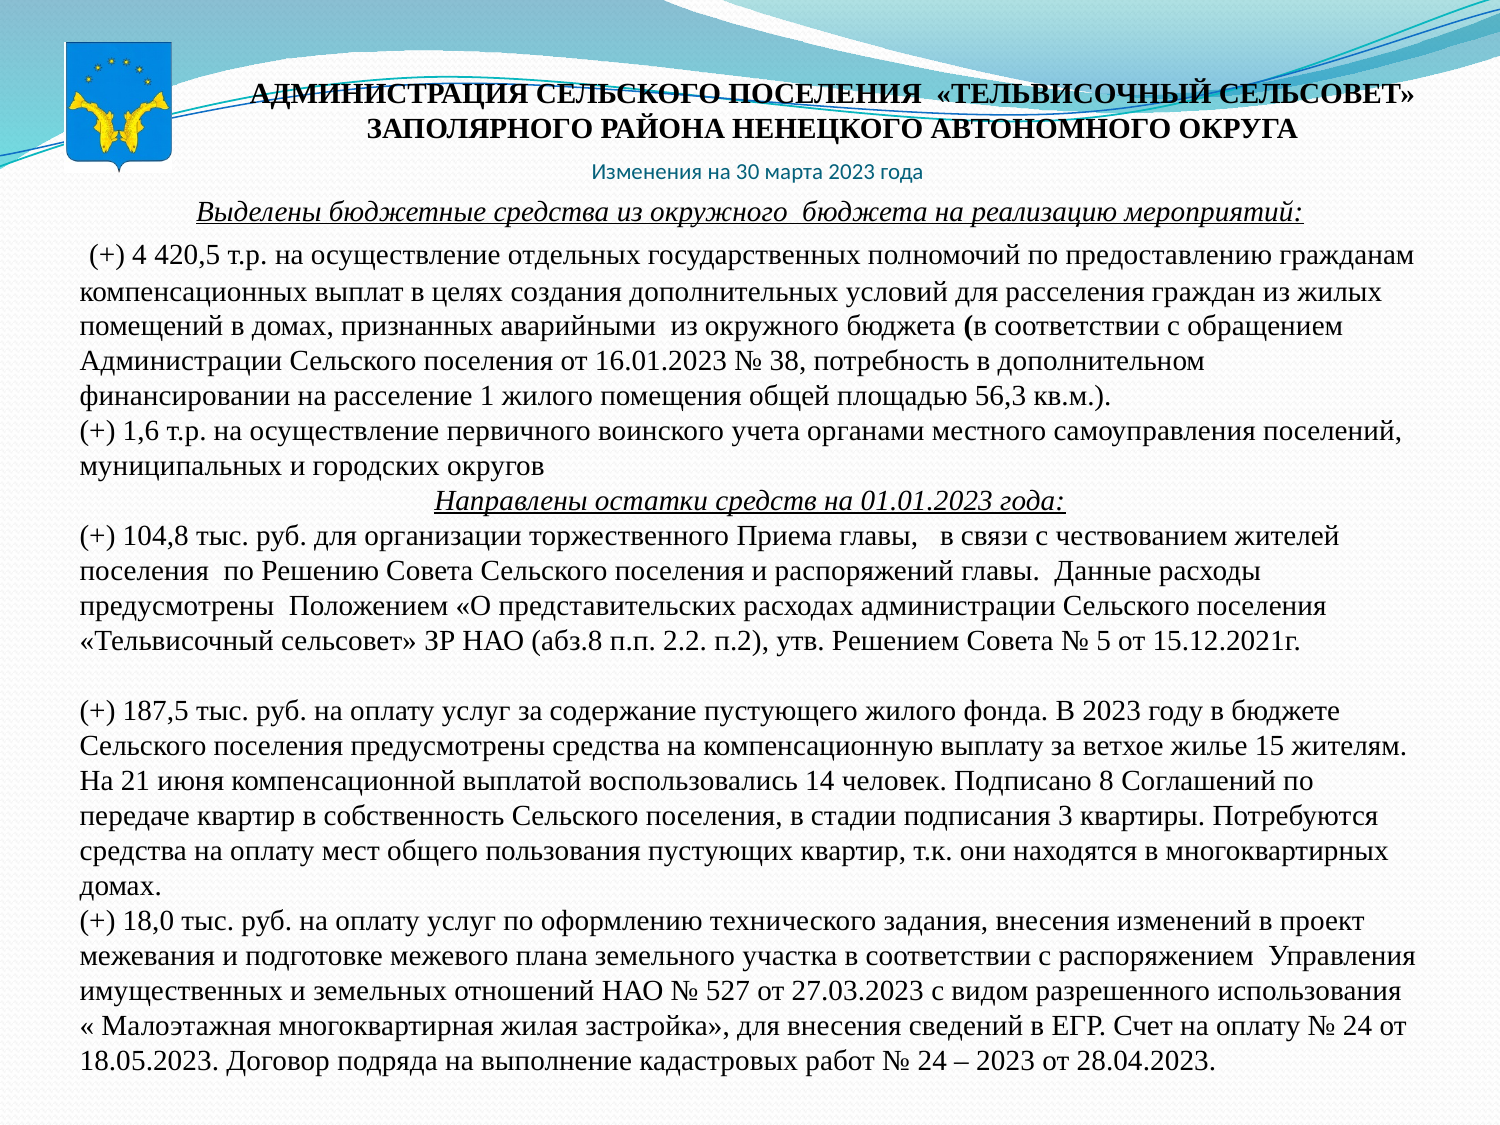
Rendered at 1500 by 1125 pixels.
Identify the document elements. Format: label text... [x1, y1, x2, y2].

picture [64, 42, 172, 173]
title Изменения на 30 марта 2023 года [171, 149, 1440, 185]
text_box АДМИНИСТРАЦИЯ СЕЛЬСКОГО ПОСЕЛЕНИЯ «ТЕЛЬВИСОЧНЫЙ СЕЛЬСОВЕТ» ЗАПОЛЯРНОГО РАЙОНА НЕНЕЦКОГО АВТОНОМНОГО ОКРУГА [206, 66, 1459, 152]
text_box Выделены бюджетные средства из окружного бюджета на реализацию мероприятий: (+) 4 420,5 т.р. на осуществление отдельных государственных полномочий по предоставлению гражданам компенсационных выплат в целях создания дополнительных условий для расселения граждан из жилых помещений в домах, признанных аварийными из окружного бюджета (в соответствии с обращением Администрации Сельского поселения от 16.01.2023 № 38, потребность в дополнительном финансировании на расселение 1 жилого помещения общей площадью 56,3 кв.м.). (+) 1,6 т.р. на осуществление первичного воинского учета органами местного самоуправления поселений, муниципальных и городских округов Направлены остатки средств на 01.01.2023 года: (+) 104,8 тыс. руб. для организации торжественного Приема главы, в связи с чествованием жителей поселения по Решению Совета Сельского поселения и распоряжений главы. Данные расходы предусмотрены Положением «О представительских расходах администрации Сельского поселения «Тельвисочный сельсовет» ЗР НАО (абз.8 п.п. 2.2. п.2), утв. Решением Совета № 5 от 15.12.2021г. (+) 187,5 тыс. руб. на оплату услуг за содержание пустующего жилого фонда. В 2023 году в бюджете Сельского поселения предусмотрены средства на компенсационную выплату за ветхое жилье 15 жителям. На 21 июня компенсационной выплатой воспользовались 14 человек. Подписано 8 Соглашений по передаче квартир в собственность Сельского поселения, в стадии подписания 3 квартиры. Потребуются средства на оплату мест общего пользования пустующих квартир, т.к. они находятся в многоквартирных домах. (+) 18,0 тыс. руб. на оплату услуг по оформлению технического задания, внесения изменений в проект межевания и подготовке межевого плана земельного участка в соответствии с распоряжением Управления имущественных и земельных отношений НАО № 527 от 27.03.2023 с видом разрешенного использования « Малоэтажная многоквартирная жилая застройка», для внесения сведений в ЕГР. Счет на оплату № 24 от 18.05.2023. Договор подряда на выполнение кадастровых работ № 24 – 2023 от 28.04.2023. [64, 184, 1436, 1119]
